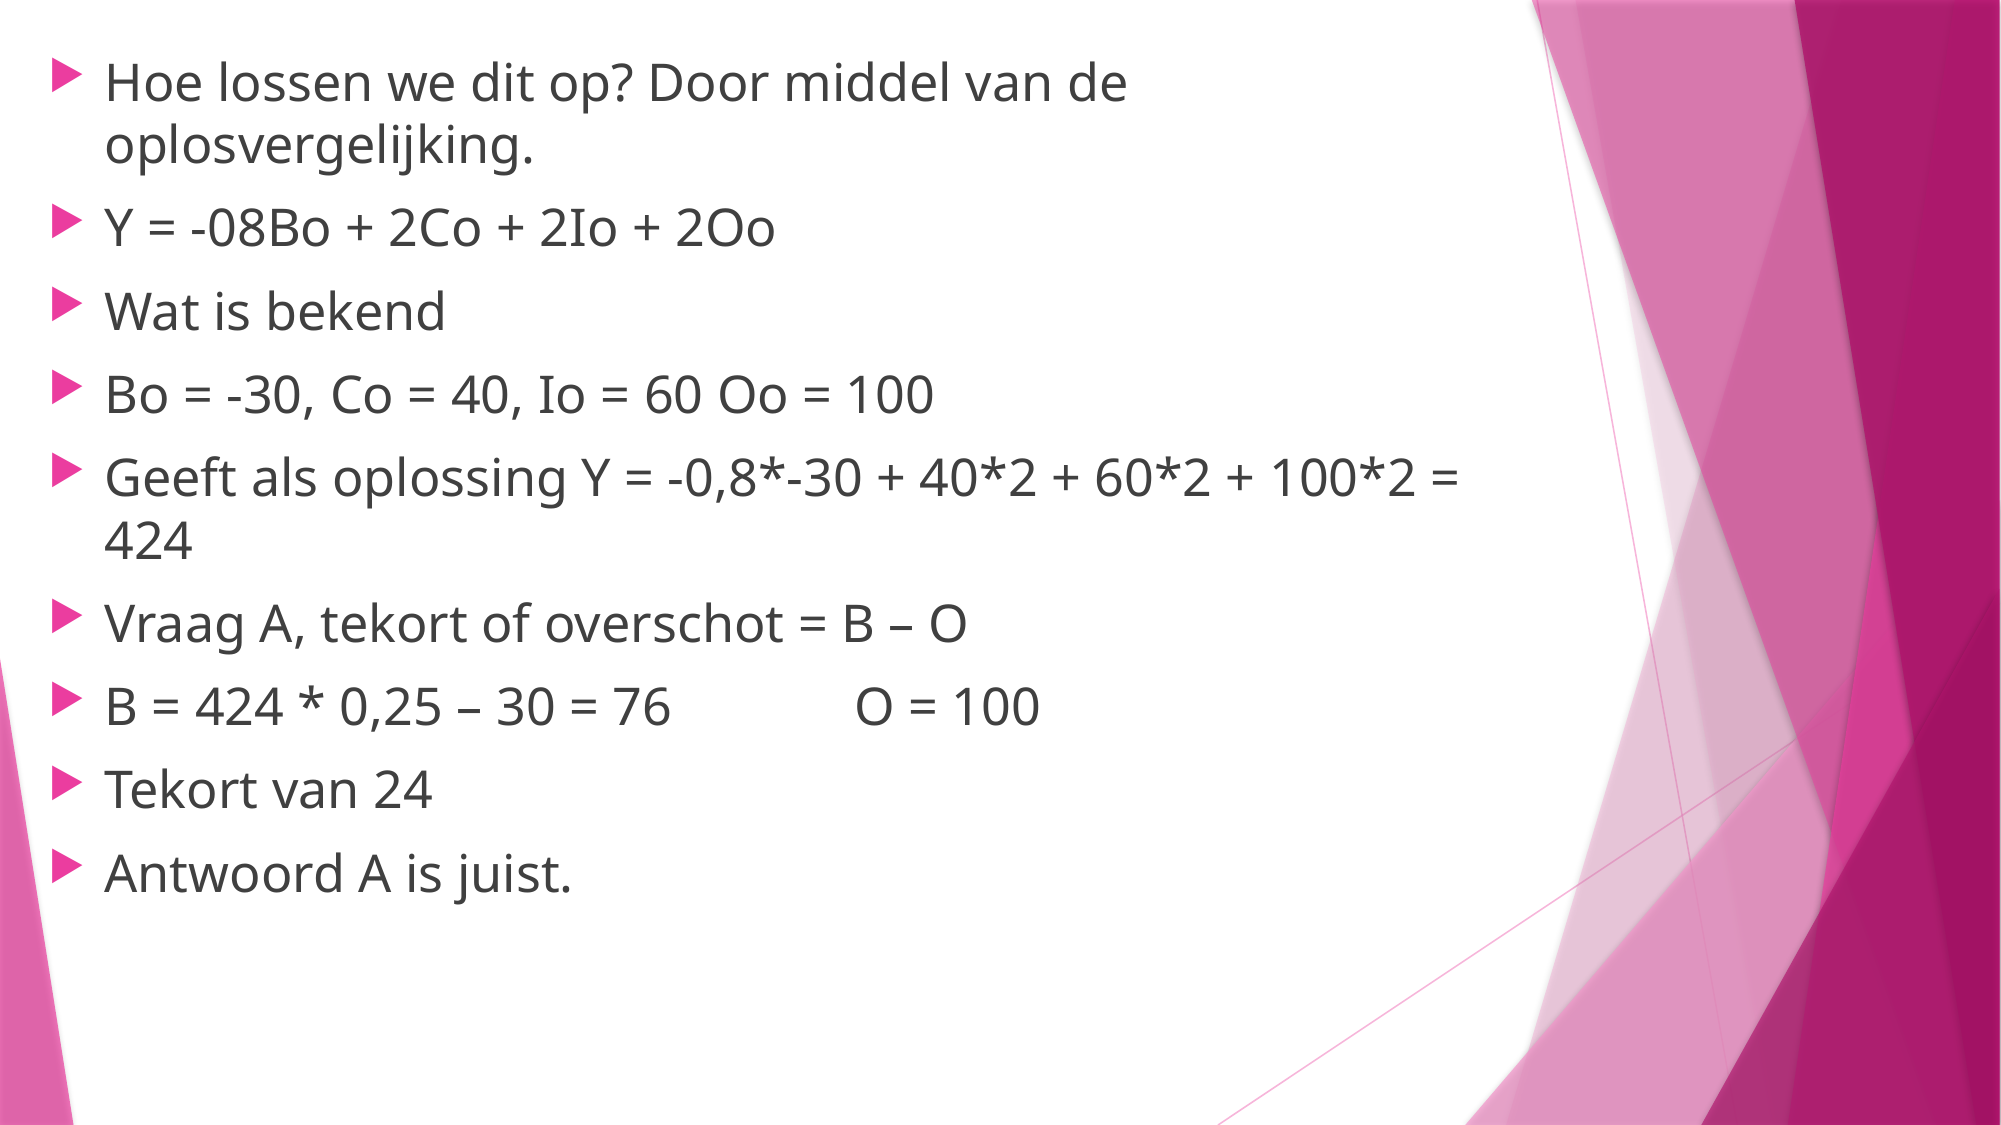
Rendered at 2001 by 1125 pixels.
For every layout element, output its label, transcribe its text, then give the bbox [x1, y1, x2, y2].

list Hoe lossen we dit op? Door middel van de oplosvergelijking. Y = -08Bo + 2Co + 2Io + 2Oo Wat is bekend Bo = -30, Co = 40, Io = 60 Oo = 100 Geeft als oplossing Y = -0,8*-30 + 40*2 + 60*2 + 100*2 = 424 Vraag A, tekort of overschot = B – O B = 424 * 0,25 – 30 = 76 O = 100 Tekort van 24 Antwoord A is juist. [33, 41, 1522, 992]
